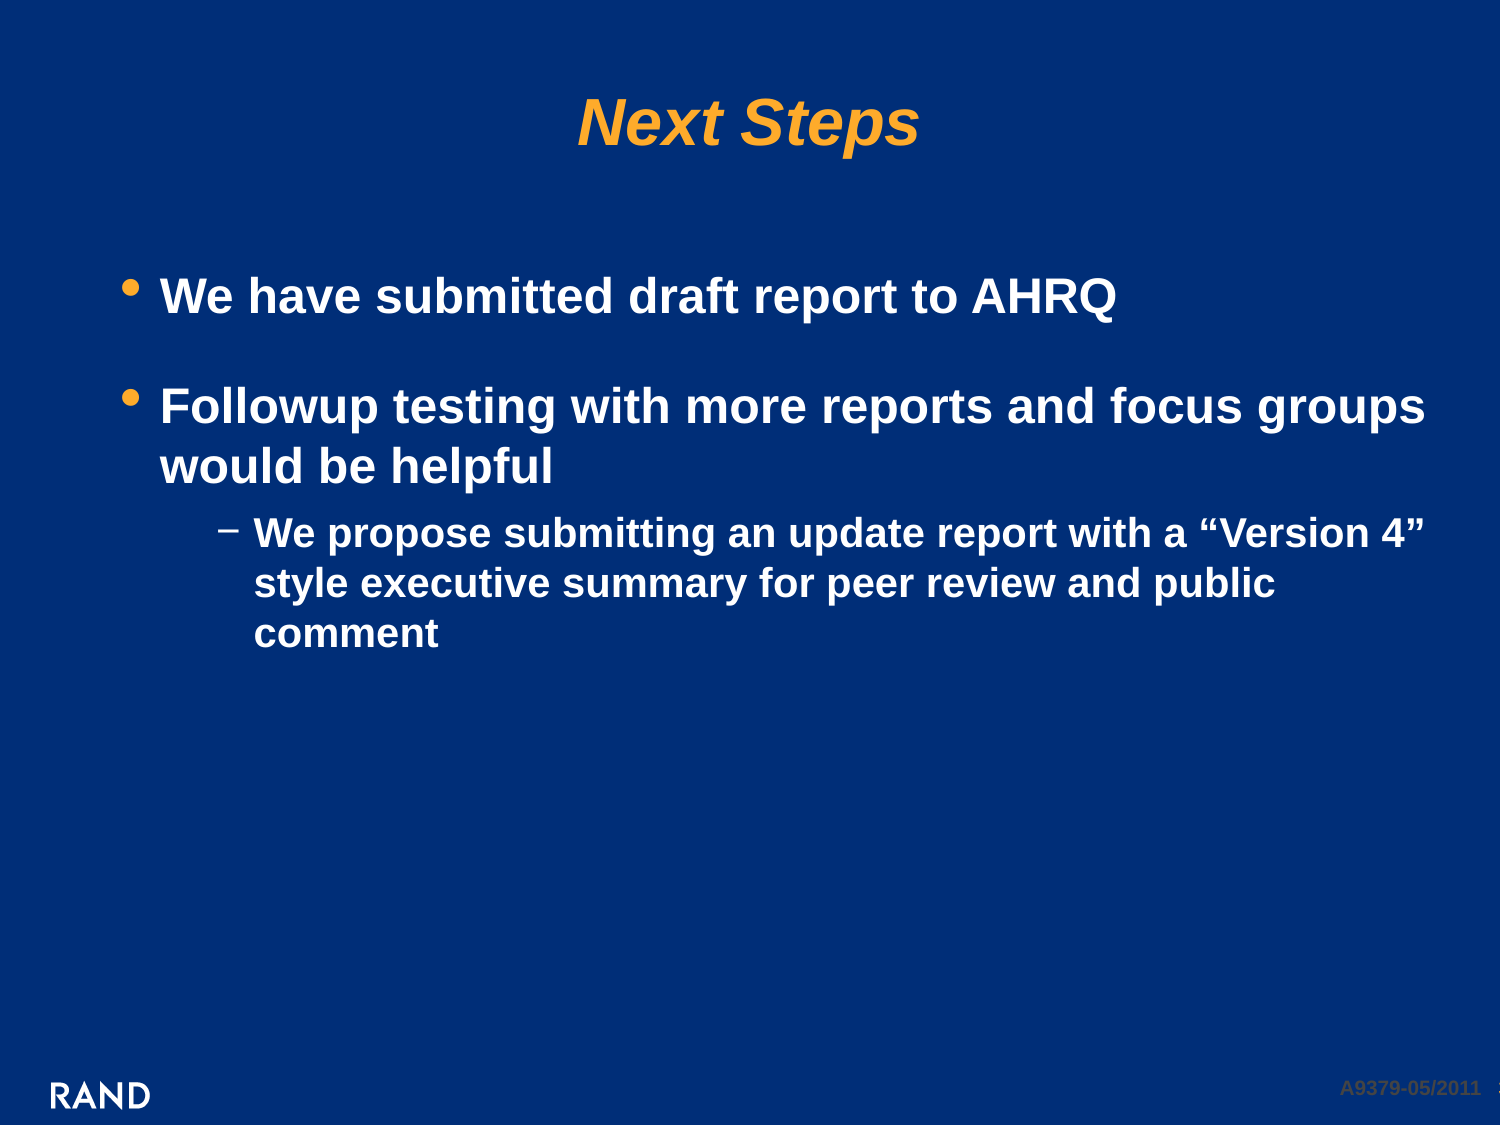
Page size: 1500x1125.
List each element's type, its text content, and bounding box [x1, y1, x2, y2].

picture [50, 1079, 151, 1110]
title Next Steps [0, 24, 1500, 213]
list We have submitted draft report to AHRQ Followup testing with more reports and focus groups would be helpful We propose submitting an update report with a “Version 4” style executive summary for peer review and public comment [51, 256, 1449, 1006]
